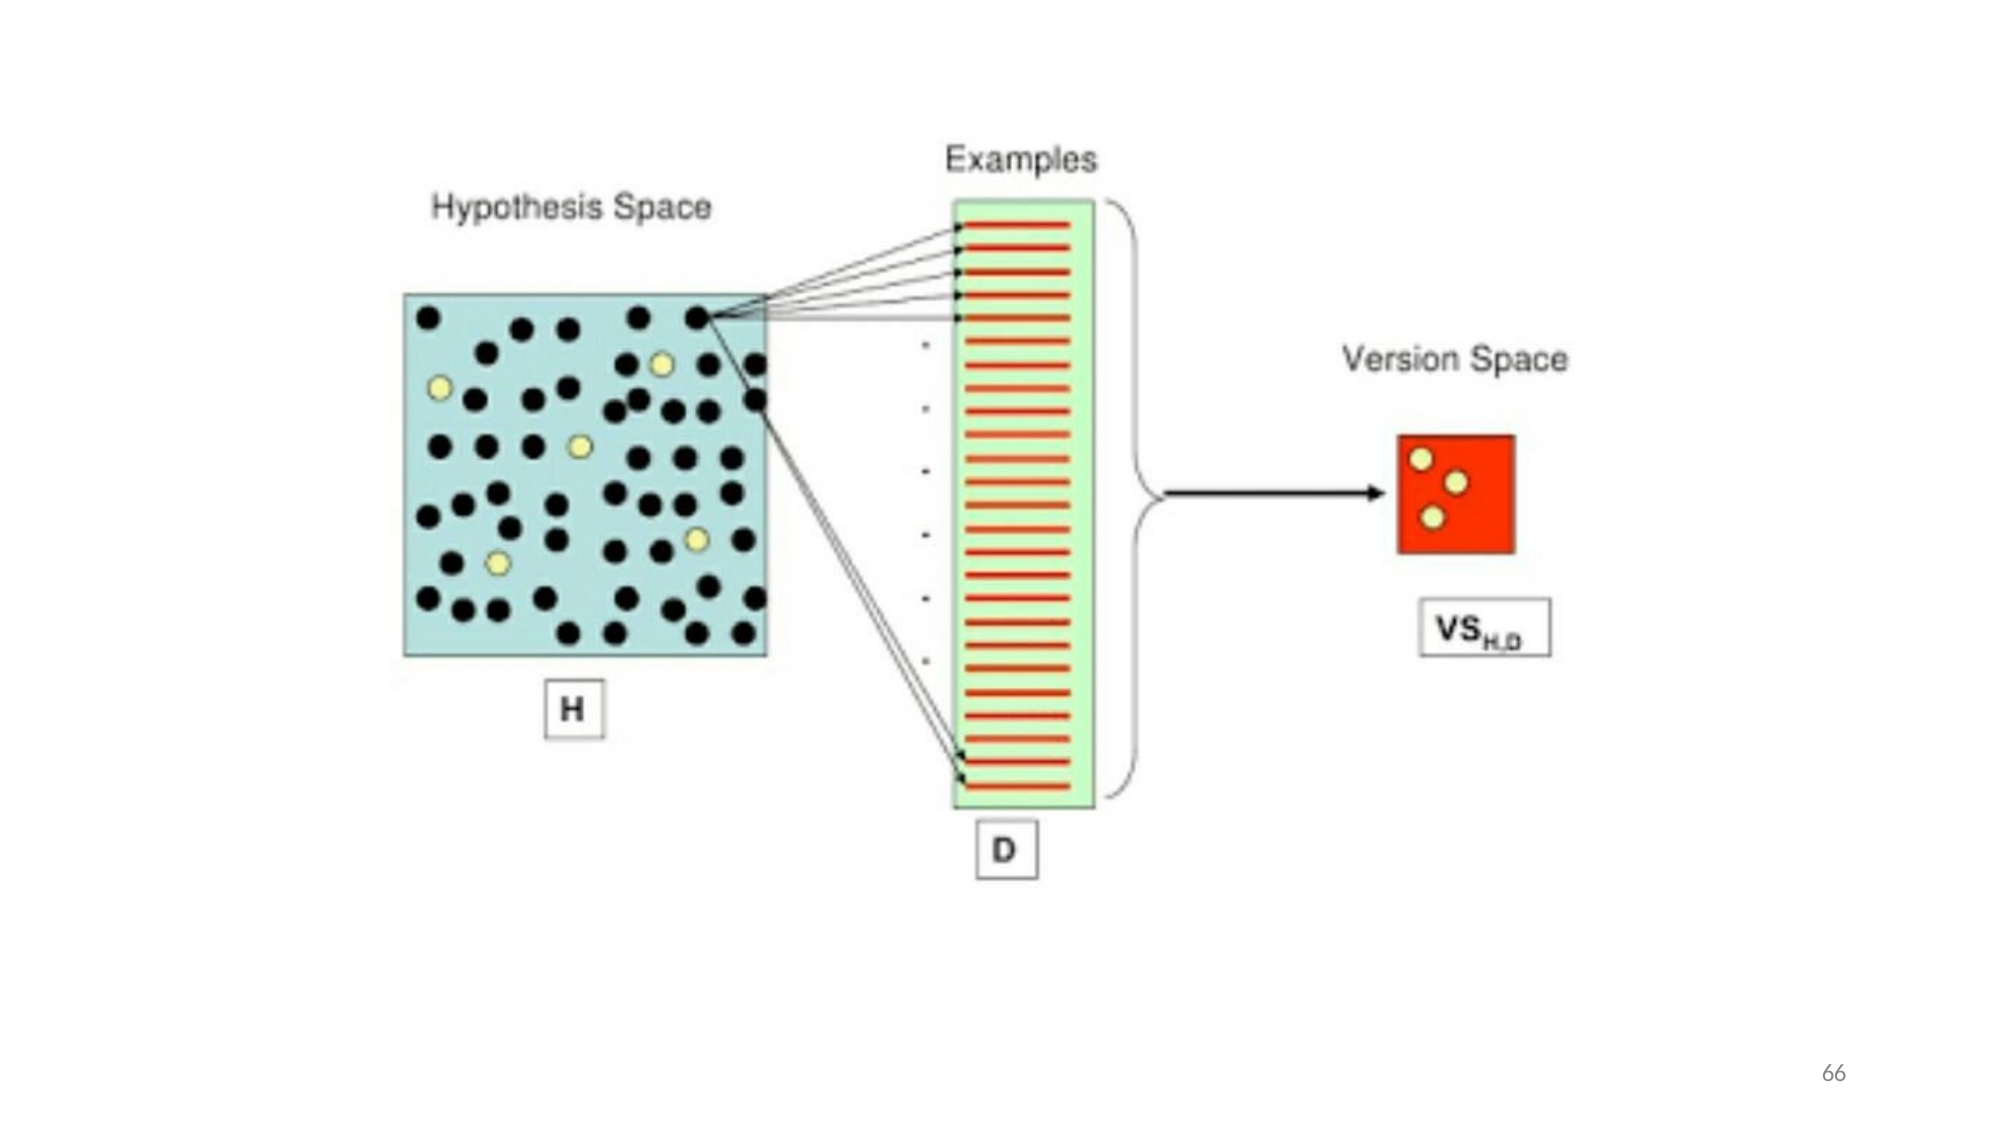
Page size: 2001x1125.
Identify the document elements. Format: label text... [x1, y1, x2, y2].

picture [389, 137, 1575, 891]
slide_number 66 [1815, 1060, 1856, 1125]
